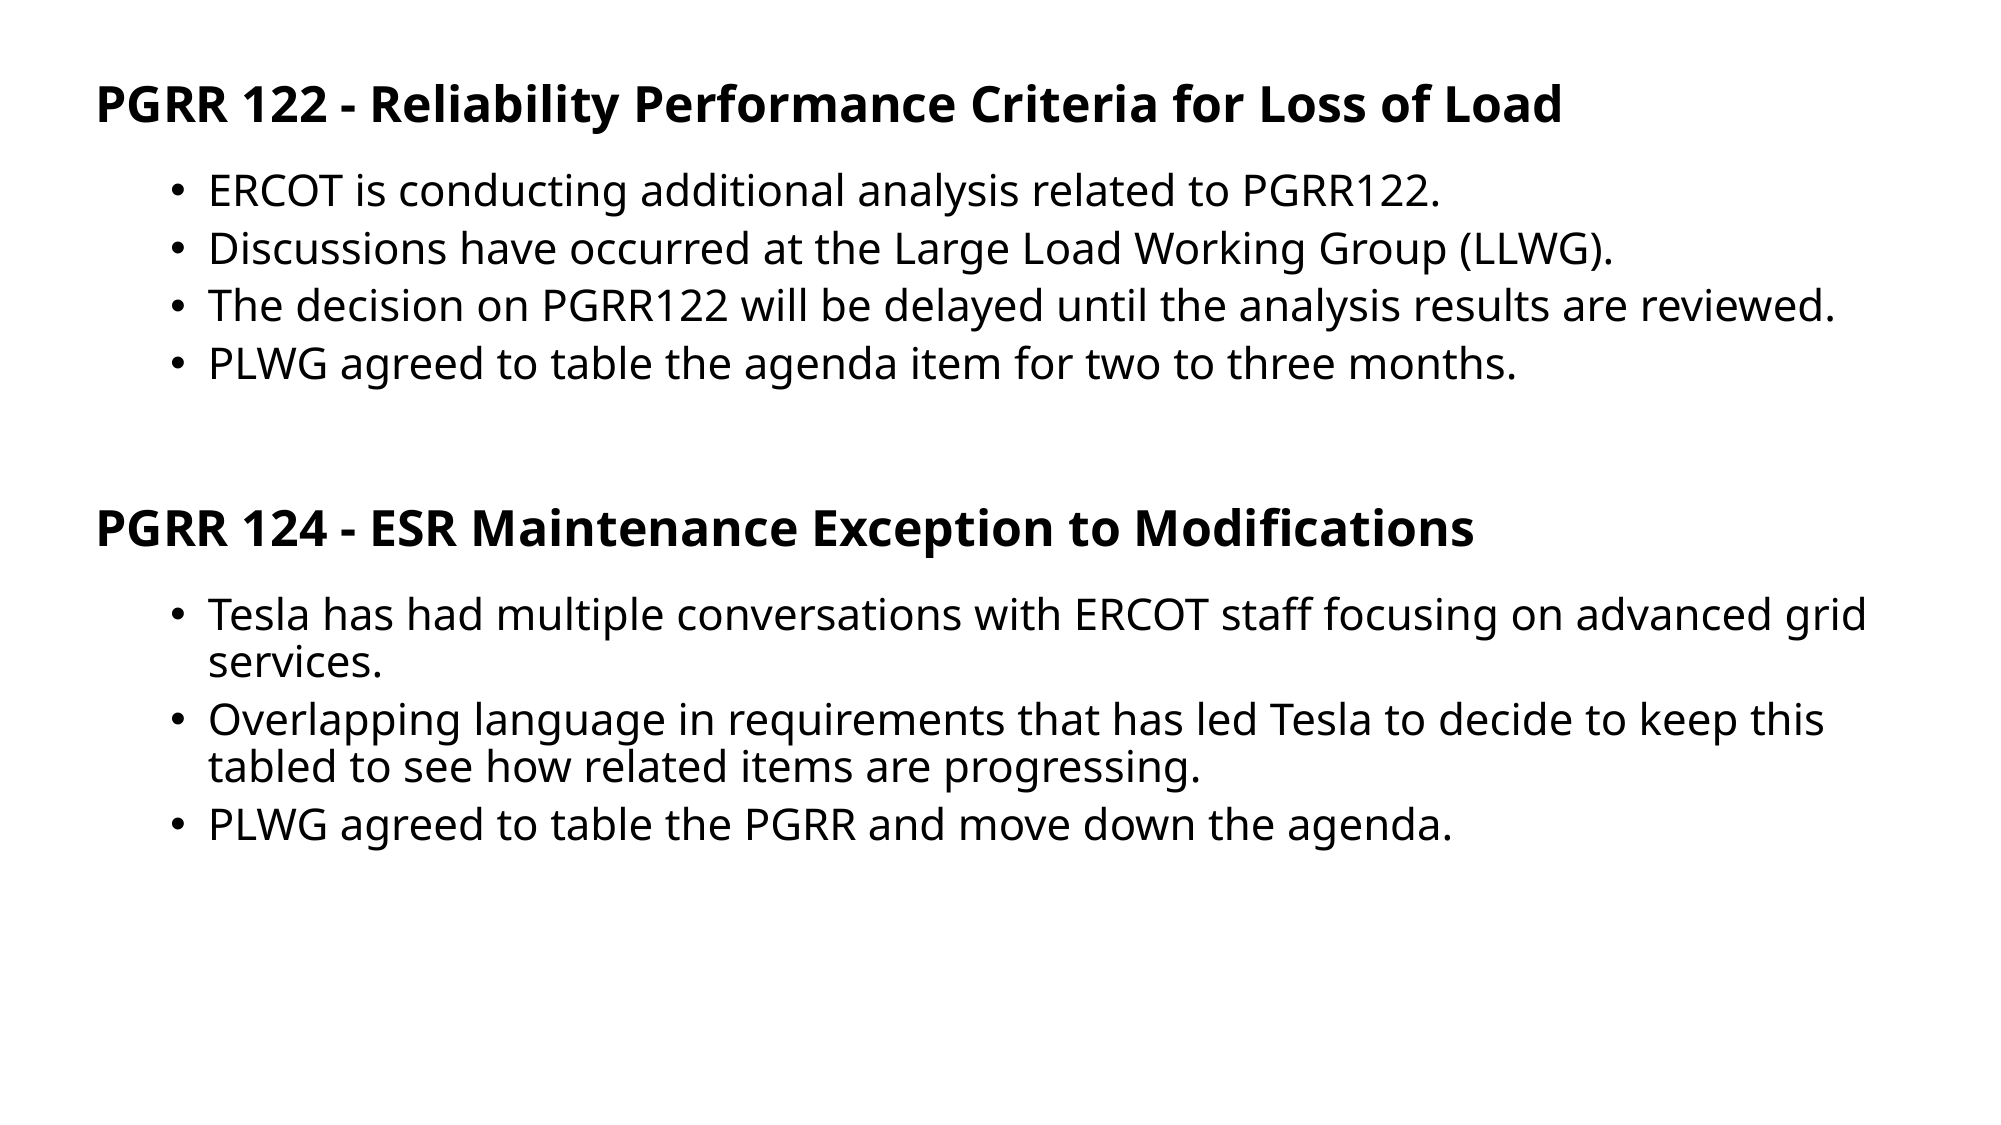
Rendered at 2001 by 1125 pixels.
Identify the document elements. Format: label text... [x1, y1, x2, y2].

list PGRR 122 - Reliability Performance Criteria for Loss of Load ERCOT is conducting additional analysis related to PGRR122. Discussions have occurred at the Large Load Working Group (LLWG). The decision on PGRR122 will be delayed until the analysis results are reviewed. PLWG agreed to table the agenda item for two to three months. PGRR 124 - ESR Maintenance Exception to Modifications Tesla has had multiple conversations with ERCOT staff focusing on advanced grid services. Overlapping language in requirements that has led Tesla to decide to keep this tabled to see how related items are progressing. PLWG agreed to table the PGRR and move down the agenda. [80, 72, 1920, 982]
